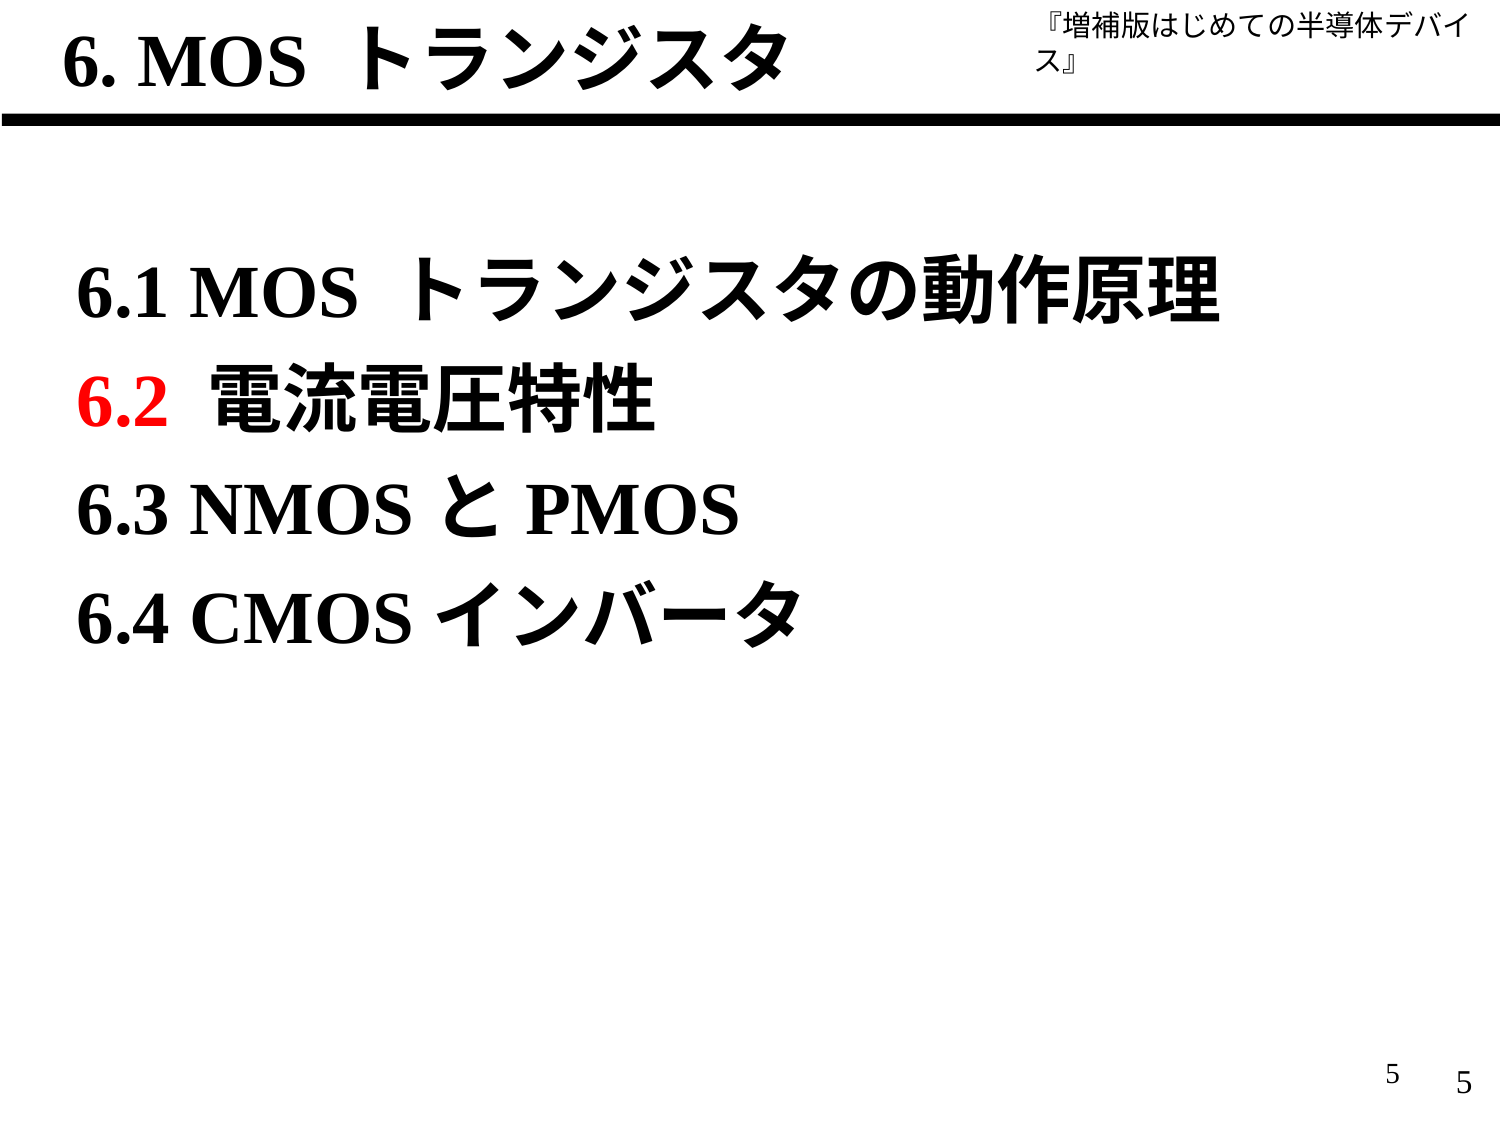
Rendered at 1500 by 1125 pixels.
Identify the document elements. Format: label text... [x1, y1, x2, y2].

list 6.1 MOS トランジスタの動作原理 6.2 電流電圧特性 6.3 NMOSとPMOS 6.4 CMOSインバータ [61, 234, 1438, 890]
title 6. MOS トランジスタ [62, 19, 1438, 102]
slide_number 5 [1175, 1042, 1488, 1118]
